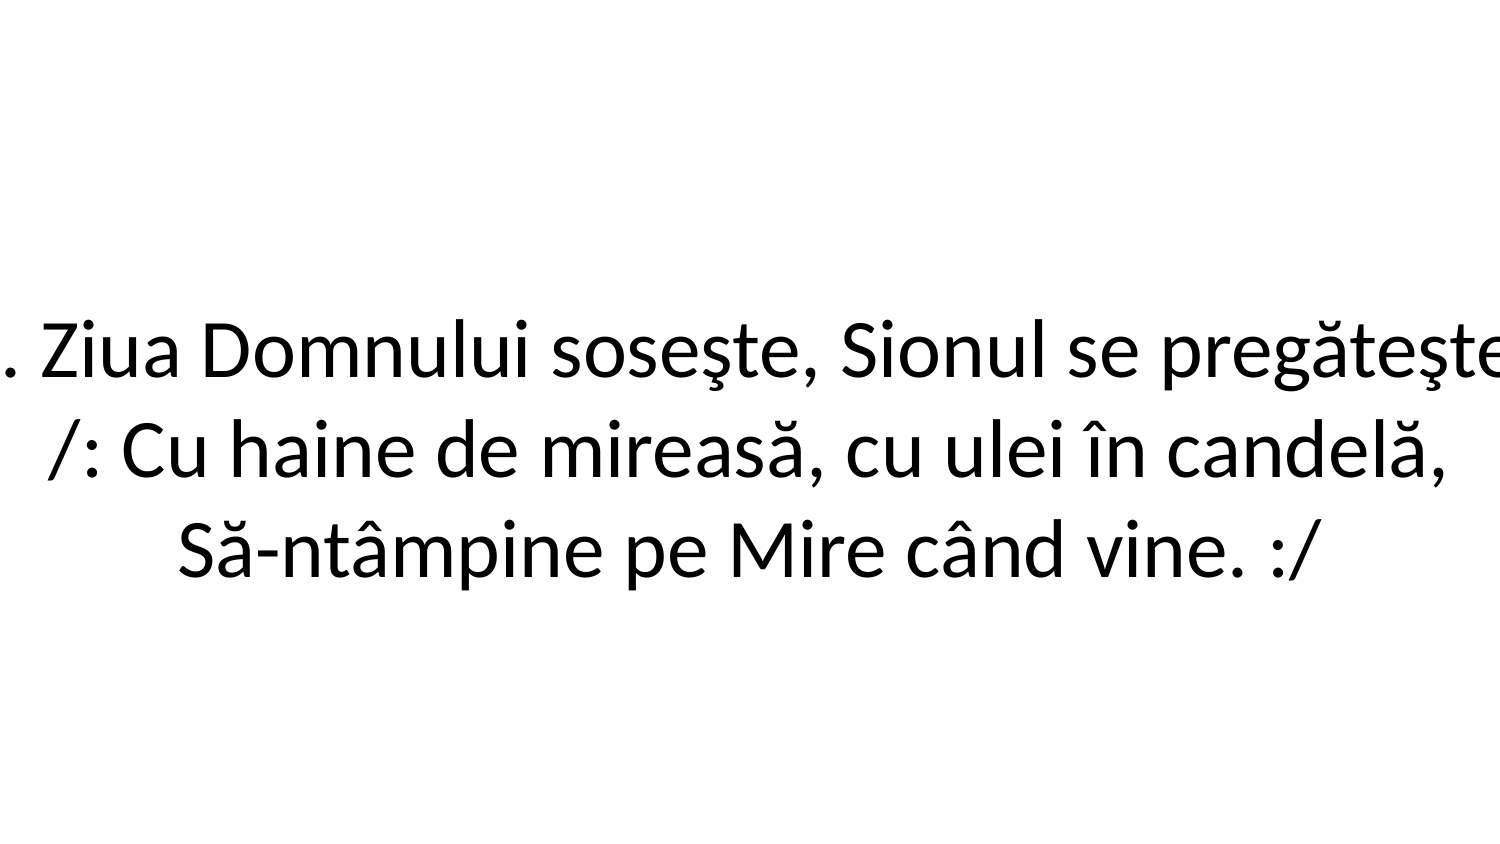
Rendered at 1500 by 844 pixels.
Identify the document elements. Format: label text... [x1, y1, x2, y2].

text_box 1. Ziua Domnului soseşte, Sionul se pregăteşte; /: Cu haine de mireasă, cu ulei în candelă, Să-ntâmpine pe Mire când vine. :/ [0, 242, 1500, 602]
